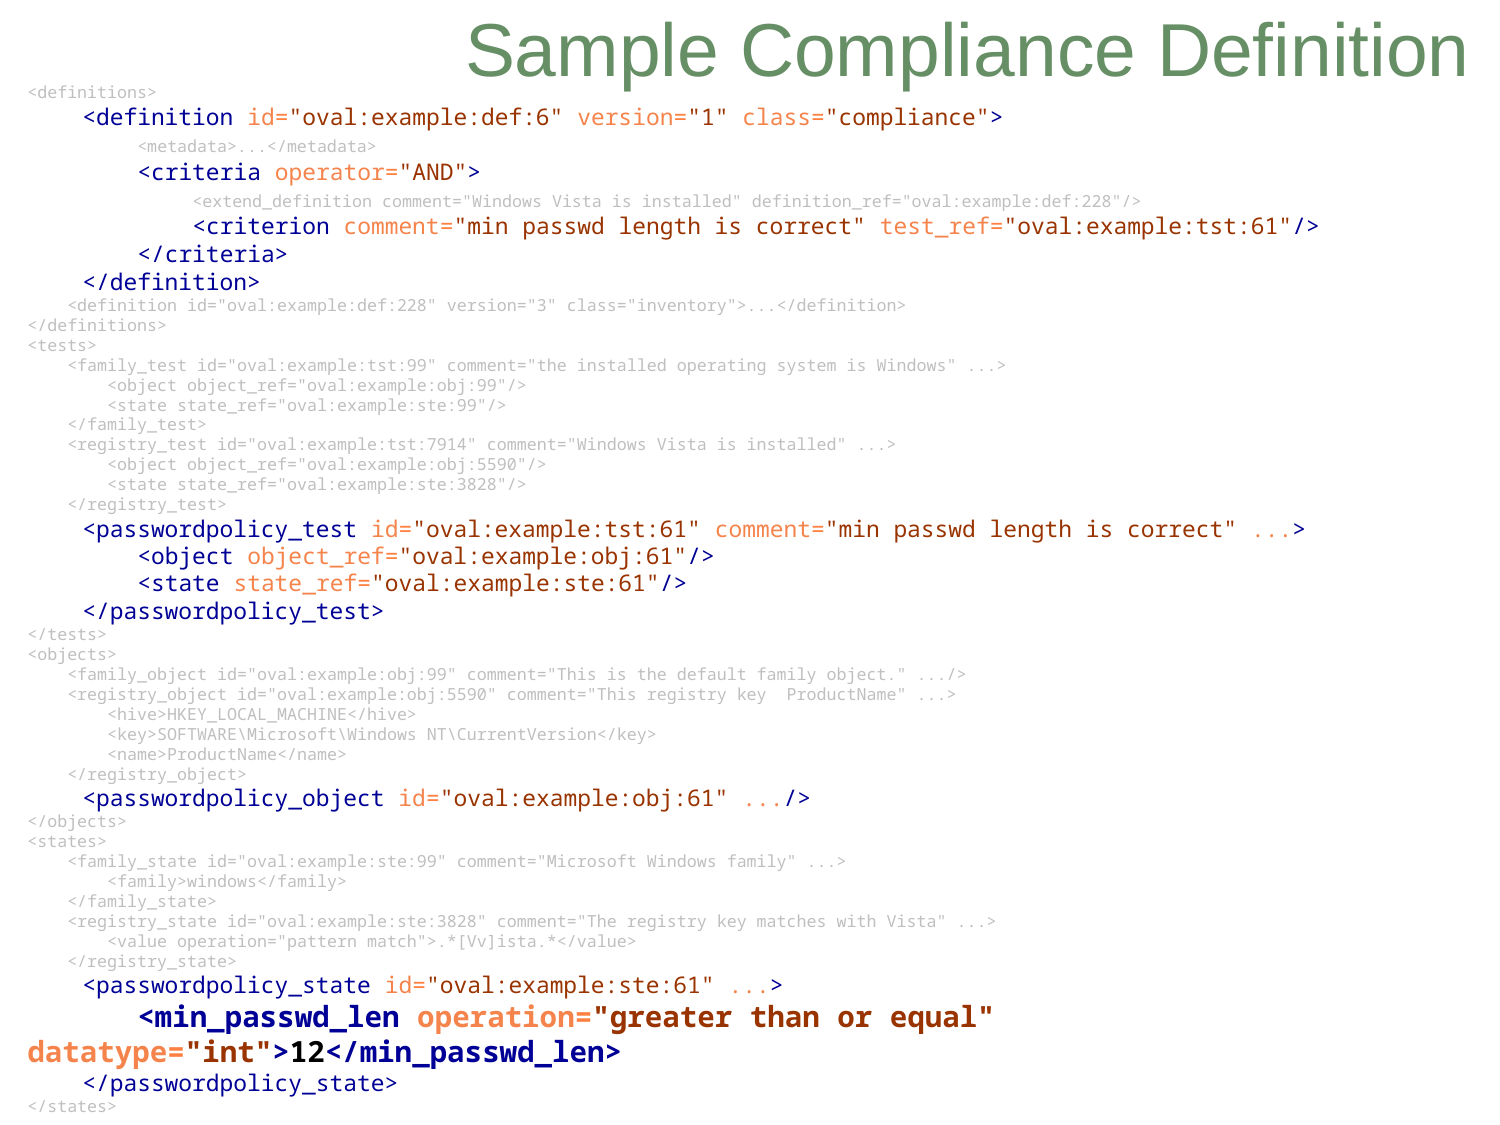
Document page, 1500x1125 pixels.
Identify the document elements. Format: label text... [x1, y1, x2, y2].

title Sample Compliance Definition [449, 0, 1500, 74]
text_box <definitions> <definition id="oval:example:def:6" version="1" class="compliance"> <metadata>...</metadata> <criteria operator="AND"> <extend_definition comment="Windows Vista is installed" definition_ref="oval:example:def:228"/> <criterion comment="min passwd length is correct" test_ref="oval:example:tst:61"/> </criteria> </definition> <definition id="oval:example:def:228" version="3" class="inventory">...</definition> </definitions> <tests> <family_test id="oval:example:tst:99" comment="the installed operating system is Windows" ...> <object object_ref="oval:example:obj:99"/> <state state_ref="oval:example:ste:99"/> </family_test> <registry_test id="oval:example:tst:7914" comment="Windows Vista is installed" ...> <object object_ref="oval:example:obj:5590"/> <state state_ref="oval:example:ste:3828"/> </registry_test> <passwordpolicy_test id="oval:example:tst:61" comment="min passwd length is correct" ...> <object object_ref="oval:example:obj:61"/> <state state_ref="oval:example:ste:61"/> </passwordpolicy_test> </tests> <objects> <family_object id="oval:example:obj:99" comment="This is the default family object." .../> <registry_object id="oval:example:obj:5590" comment="This registry key ProductName" ...> <hive>HKEY_LOCAL_MACHINE</hive> <key>SOFTWARE\Microsoft\Windows NT\CurrentVersion</key> <name>ProductName</name> </registry_object> <passwordpolicy_object id="oval:example:obj:61" .../> </objects> <states> <family_state id="oval:example:ste:99" comment="Microsoft Windows family" ...> <family>windows</family> </family_state> <registry_state id="oval:example:ste:3828" comment="The registry key matches with Vista" ...> <value operation="pattern match">.*[Vv]ista.*</value> </registry_state> <passwordpolicy_state id="oval:example:ste:61" ...> <min_passwd_len operation="greater than or equal" datatype="int">12</min_passwd_len> </passwordpolicy_state> </states> [12, 74, 1500, 1123]
